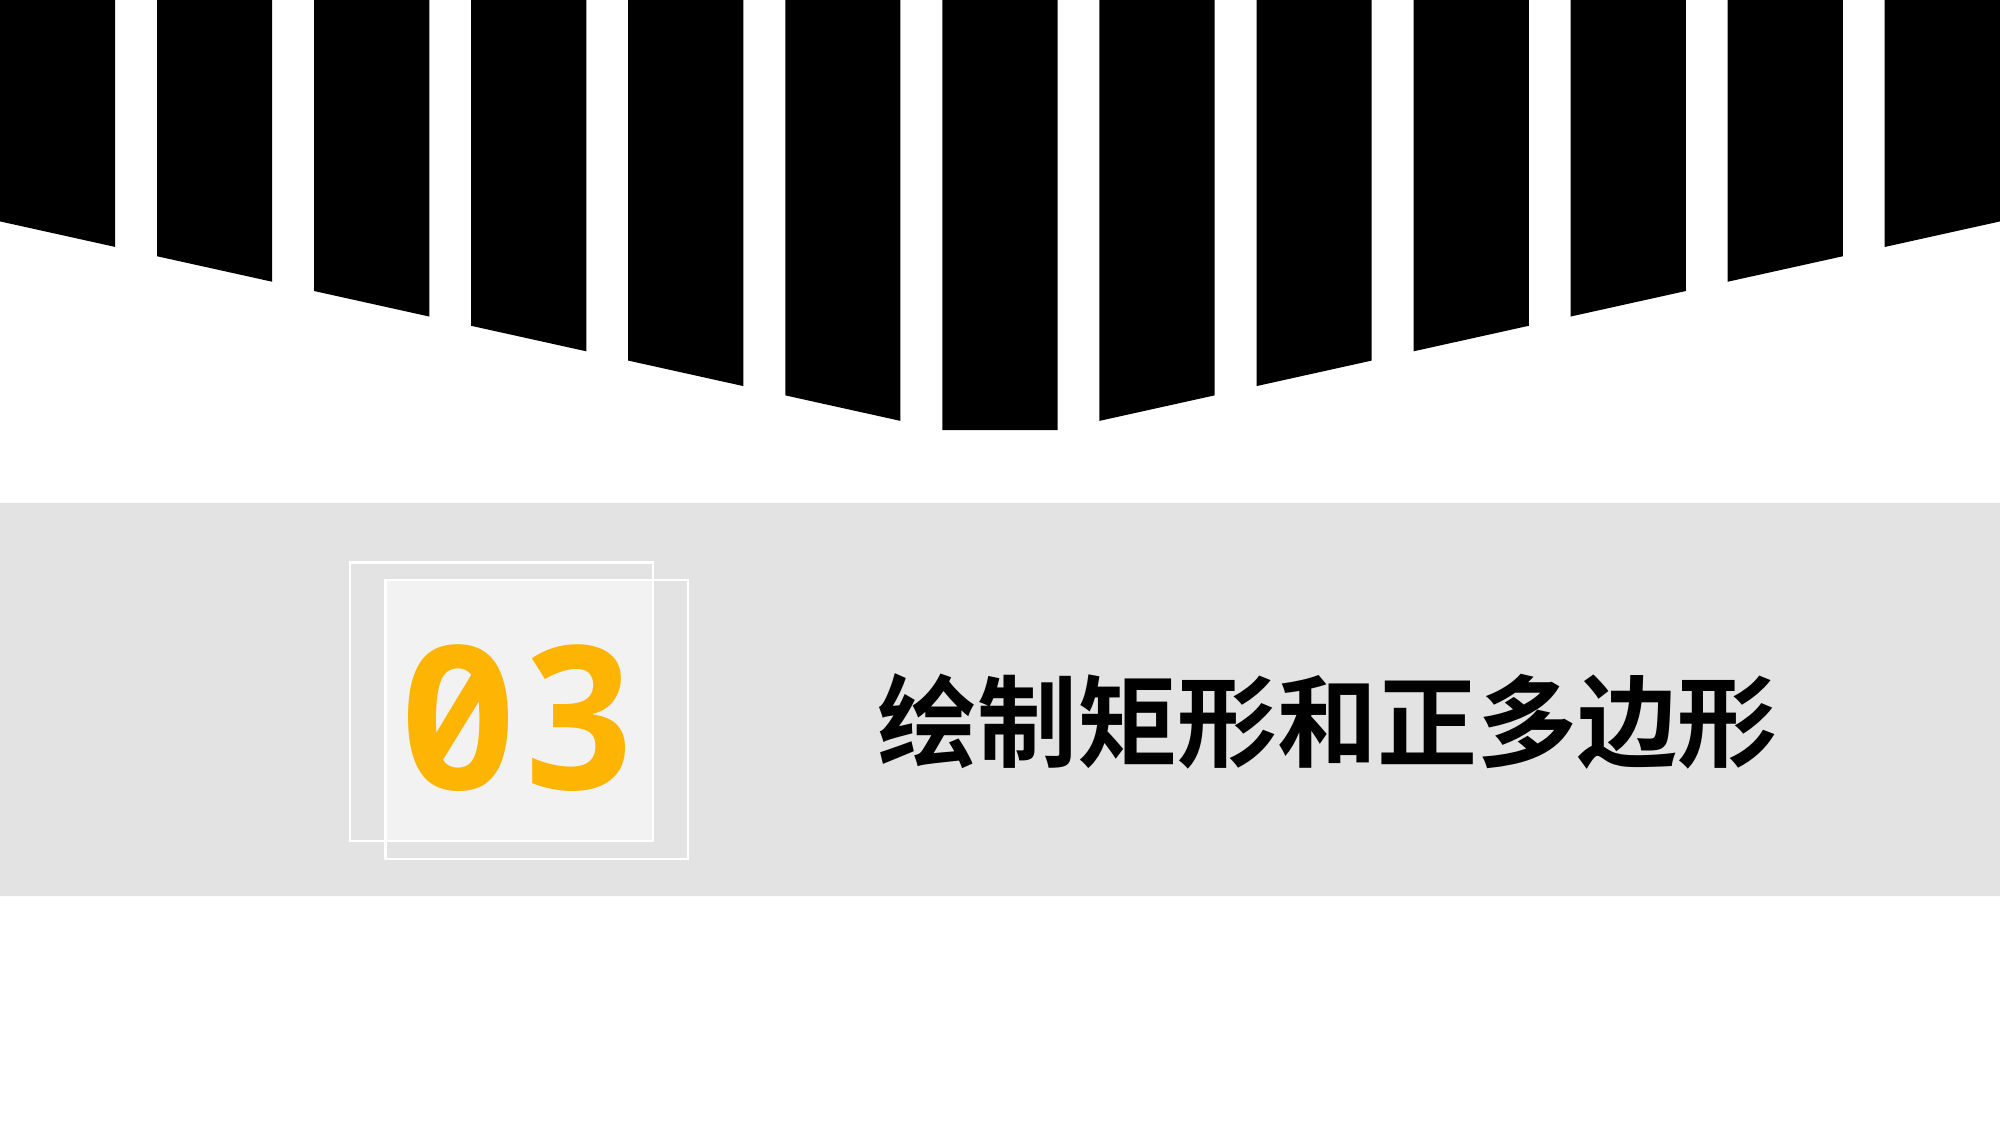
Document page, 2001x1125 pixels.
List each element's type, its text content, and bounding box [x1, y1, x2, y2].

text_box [350, 562, 688, 860]
text_box 绘制矩形和正多边形 [862, 651, 1793, 787]
